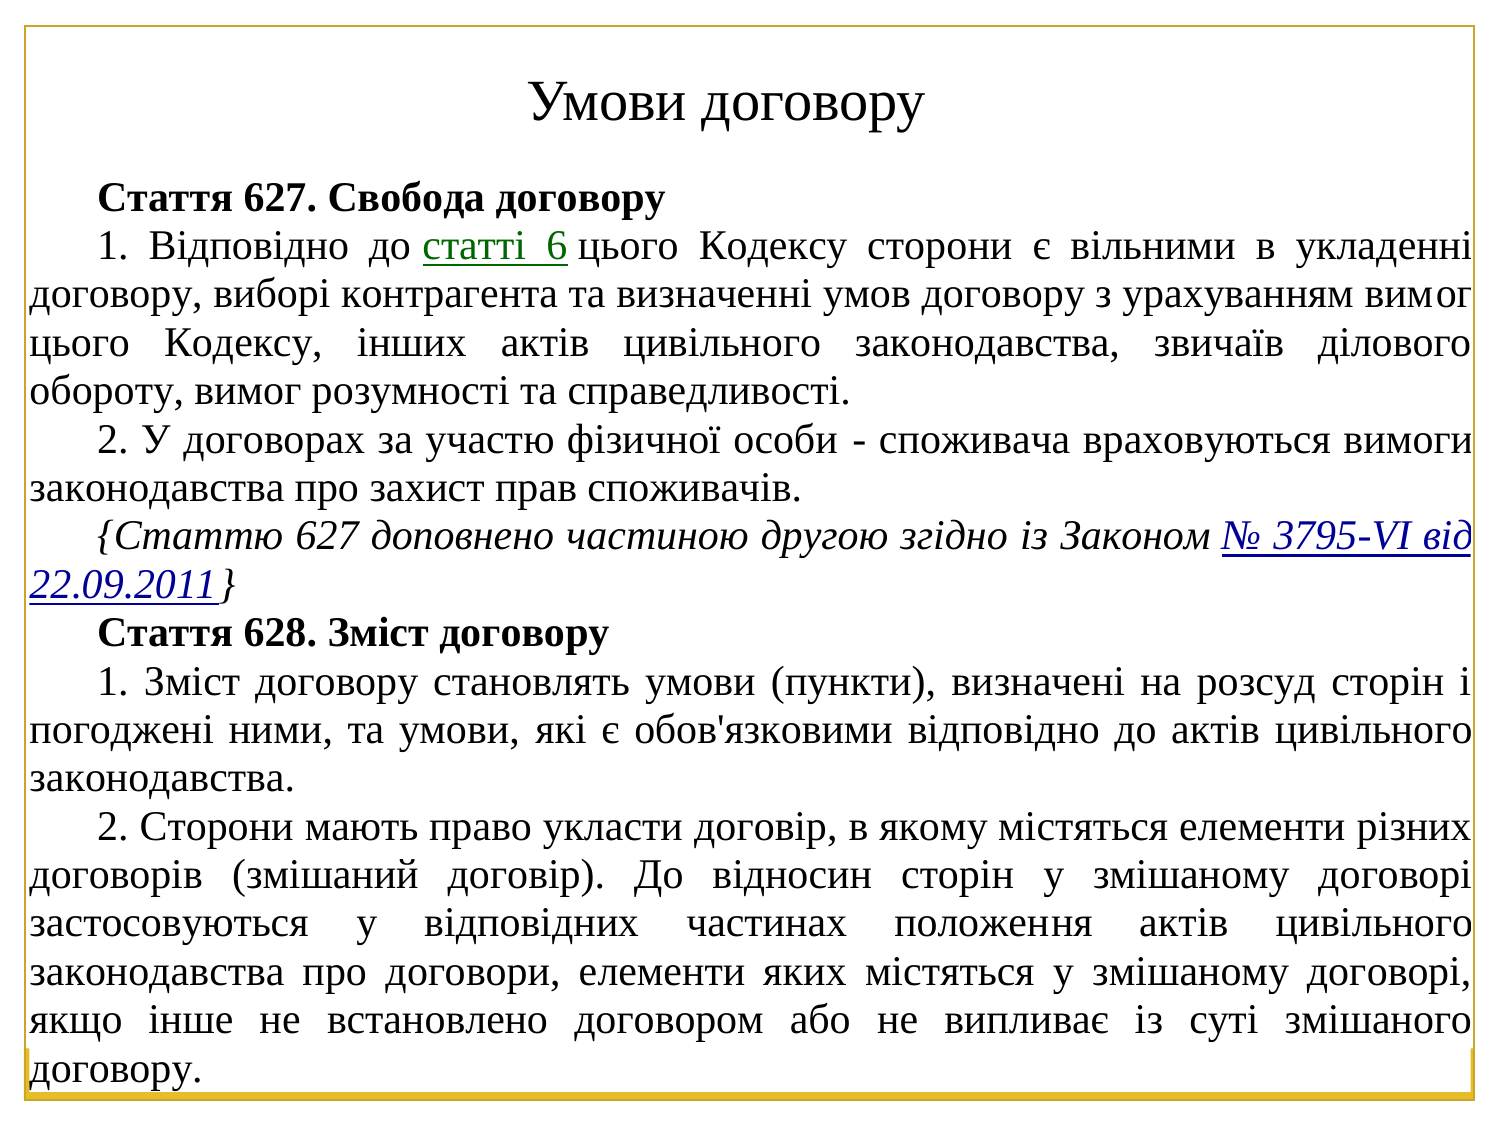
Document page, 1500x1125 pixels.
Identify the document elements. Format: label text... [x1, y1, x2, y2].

text_box Умови договору [242, 54, 1211, 140]
picture [29, 172, 1471, 1095]
